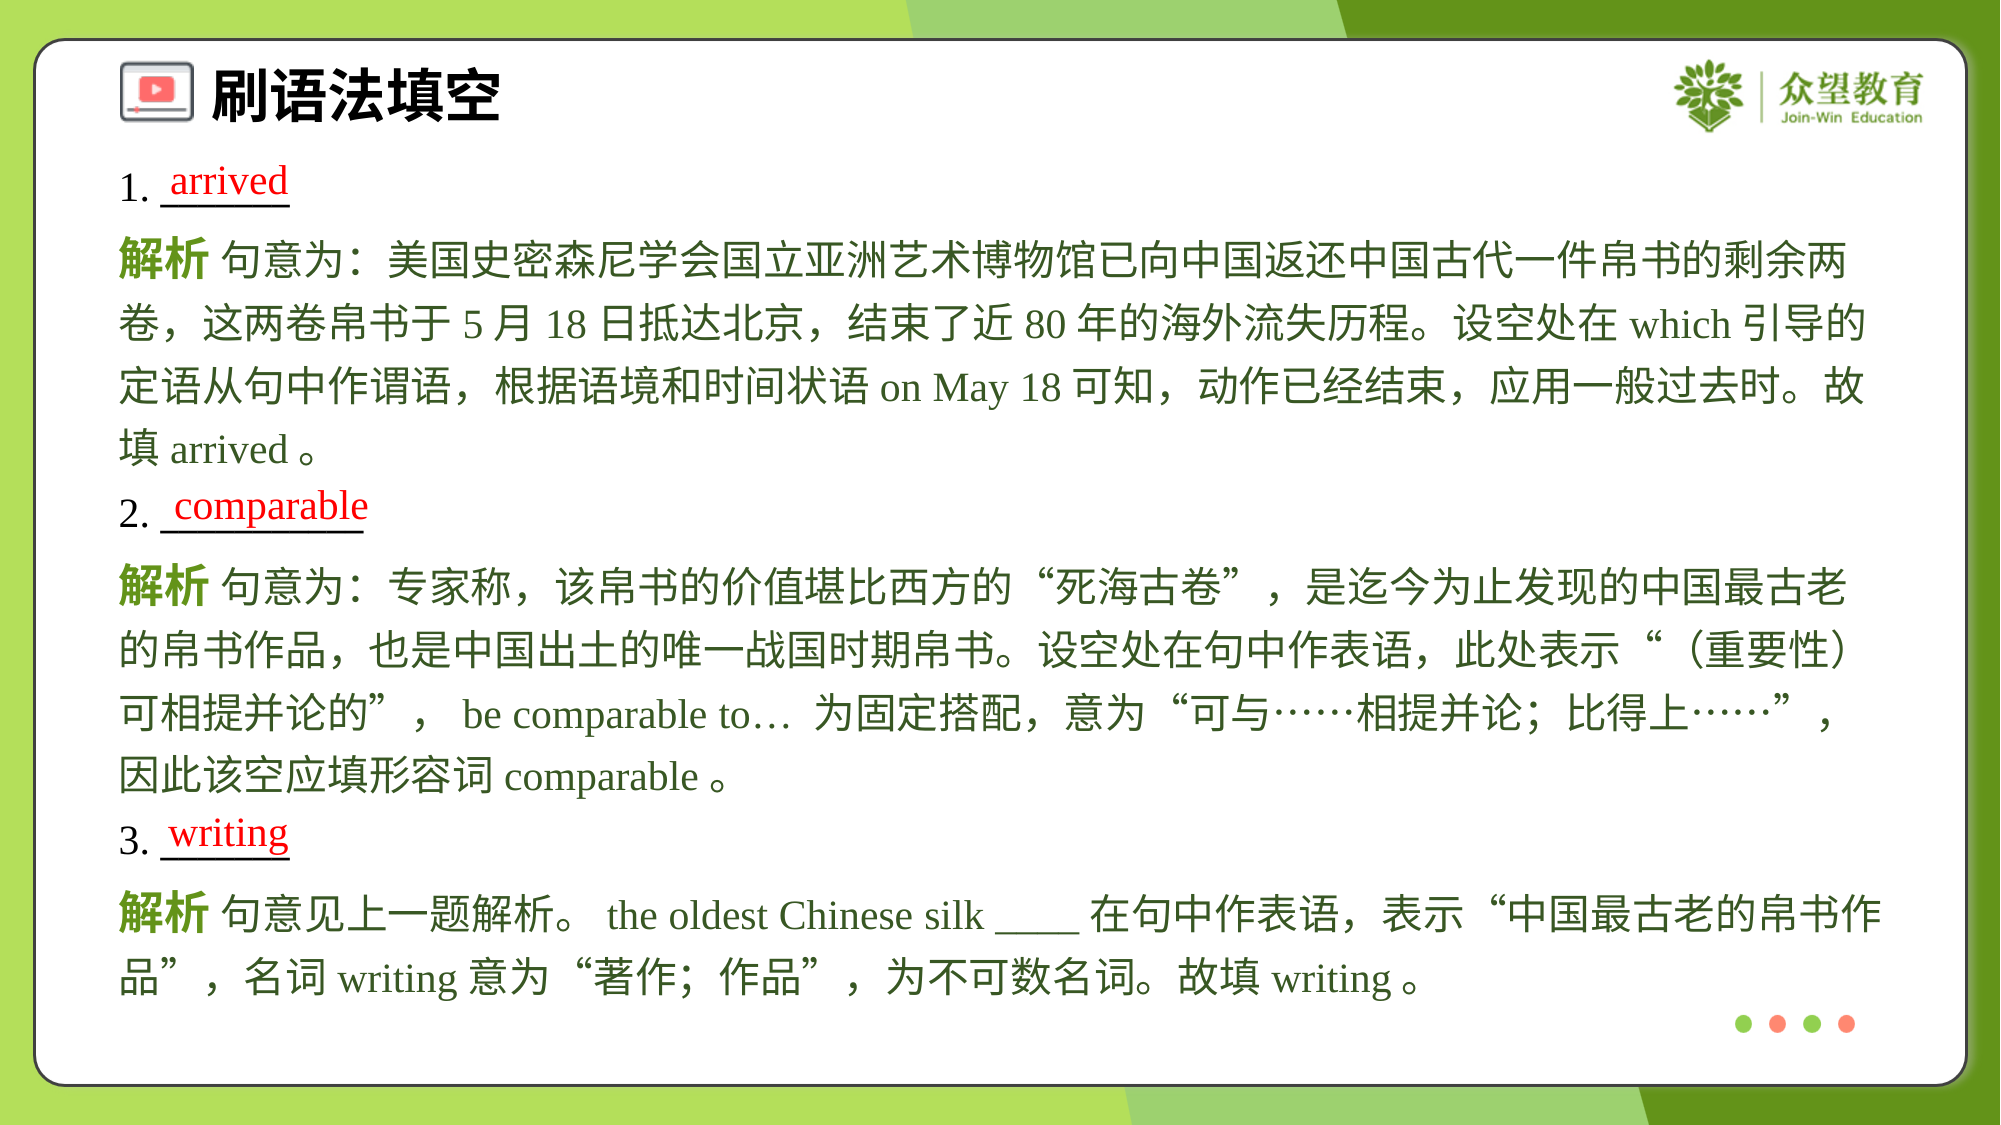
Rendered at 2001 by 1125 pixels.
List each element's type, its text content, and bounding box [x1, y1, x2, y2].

picture [0, 0, 2000, 1125]
text_box 解析 句意为：美国史密森尼学会国立亚洲艺术博物馆已向中国返还中国古代一件帛书的剩余两卷，这两卷帛书于5月18日抵达北京，结束了近80年的海外流失历程。设空处在which引导的定语从句中作谓语，根据语境和时间状语on May 18可知，动作已经结束，应用一般过去时。故填arrived。 [118, 215, 1883, 468]
text_box 3. _______ [118, 800, 1883, 858]
text_box 解析 句意见上一题解析。the oldest Chinese silk ____在句中作表语，表示“中国最古老的帛书作品”，名词writing意为“著作；作品”，为不可数名词。故填writing。 [118, 869, 1883, 997]
text_box 2. ___________ [118, 473, 1883, 531]
text_box arrived [165, 140, 293, 199]
text_box comparable [170, 464, 374, 523]
text_box 解析 句意为：专家称，该帛书的价值堪比西方的“死海古卷”，是迄今为止发现的中国最古老的帛书作品，也是中国出土的唯一战国时期帛书。设空处在句中作表语，此处表示“（重要性）可相提并论的”，be comparable to… 为固定搭配，意为“可与……相提并论；比得上……”，因此该空应填形容词comparable。 [118, 542, 1883, 795]
text_box writing [163, 792, 294, 850]
text_box 1. _______ [118, 146, 1883, 204]
